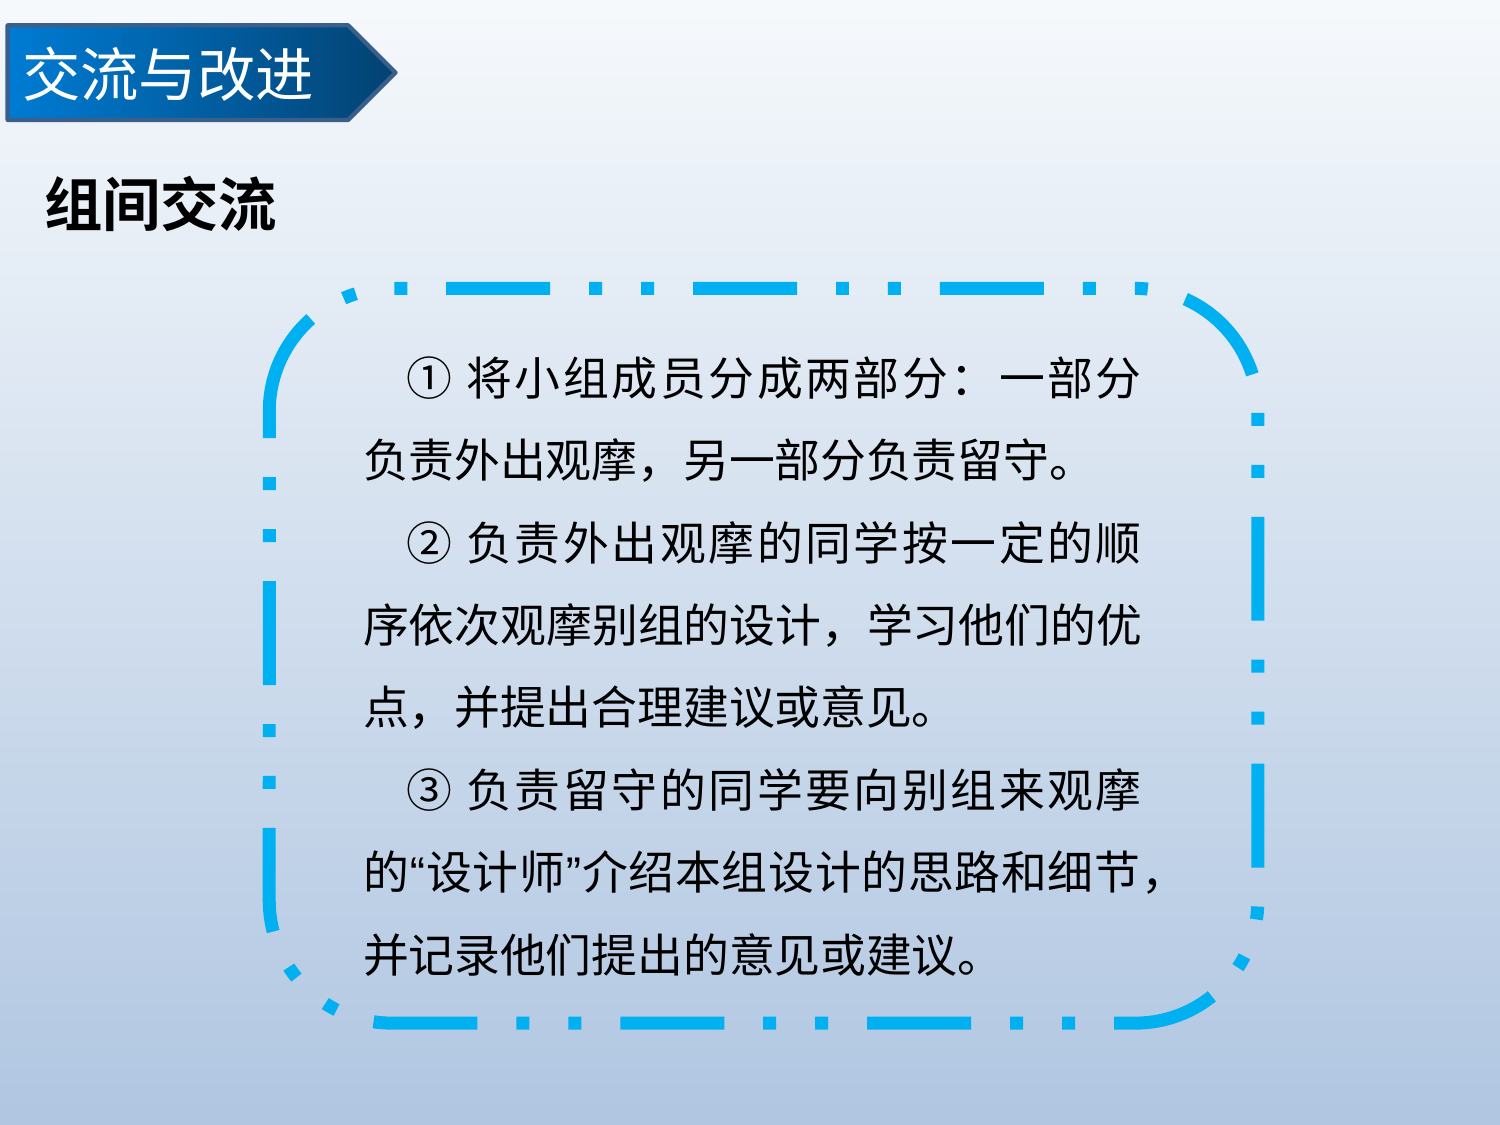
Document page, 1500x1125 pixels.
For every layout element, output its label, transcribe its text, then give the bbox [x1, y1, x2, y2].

text_box 交流与改进 [5, 23, 398, 123]
text_box [269, 288, 1258, 1024]
text_box 组间交流 [29, 160, 1431, 246]
text_box ①将小组成员分成两部分：一部分负责外出观摩，另一部分负责留守。 ②负责外出观摩的同学按一定的顺序依次观摩别组的设计，学习他们的优点，并提出合理建议或意见。 ③负责留守的同学要向别组来观摩的“设计师”介绍本组设计的思路和细节，并记录他们提出的意见或建议。 [348, 314, 1157, 989]
